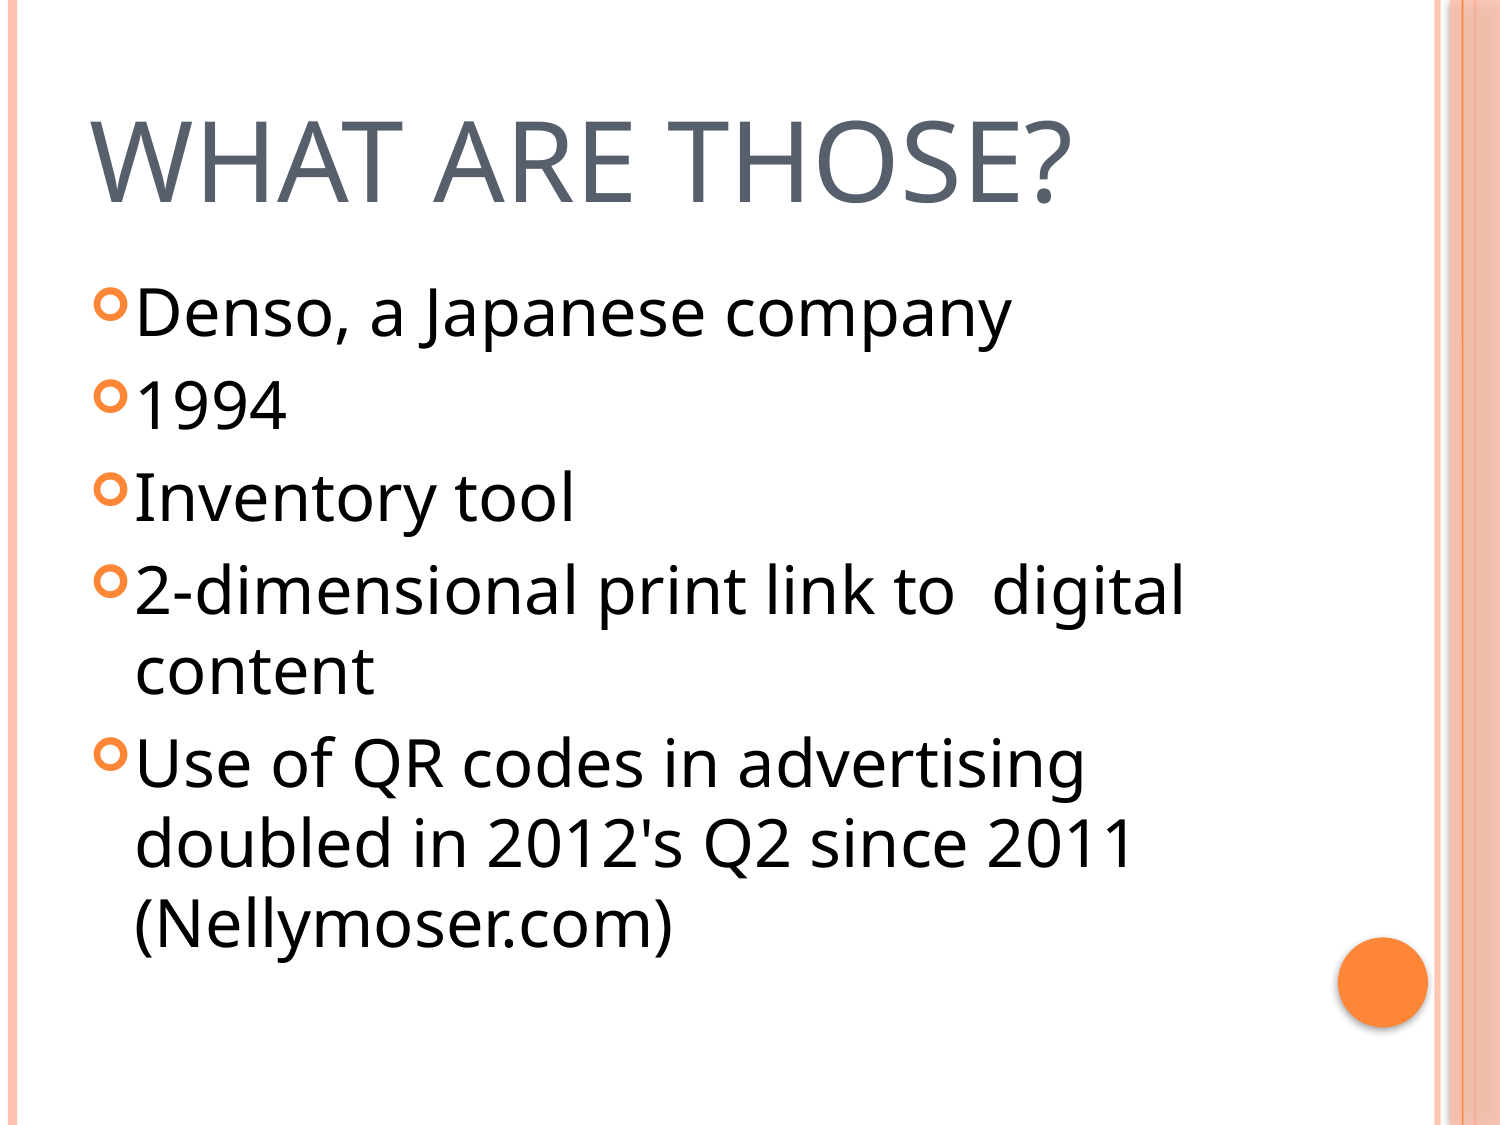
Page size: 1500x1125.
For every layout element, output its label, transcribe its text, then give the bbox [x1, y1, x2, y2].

title What are those? [75, 45, 1300, 233]
list Denso, a Japanese company 1994 Inventory tool 2-dimensional print link to digital content Use of QR codes in advertising doubled in 2012's Q2 since 2011 (Nellymoser.com) [75, 262, 1300, 1062]
